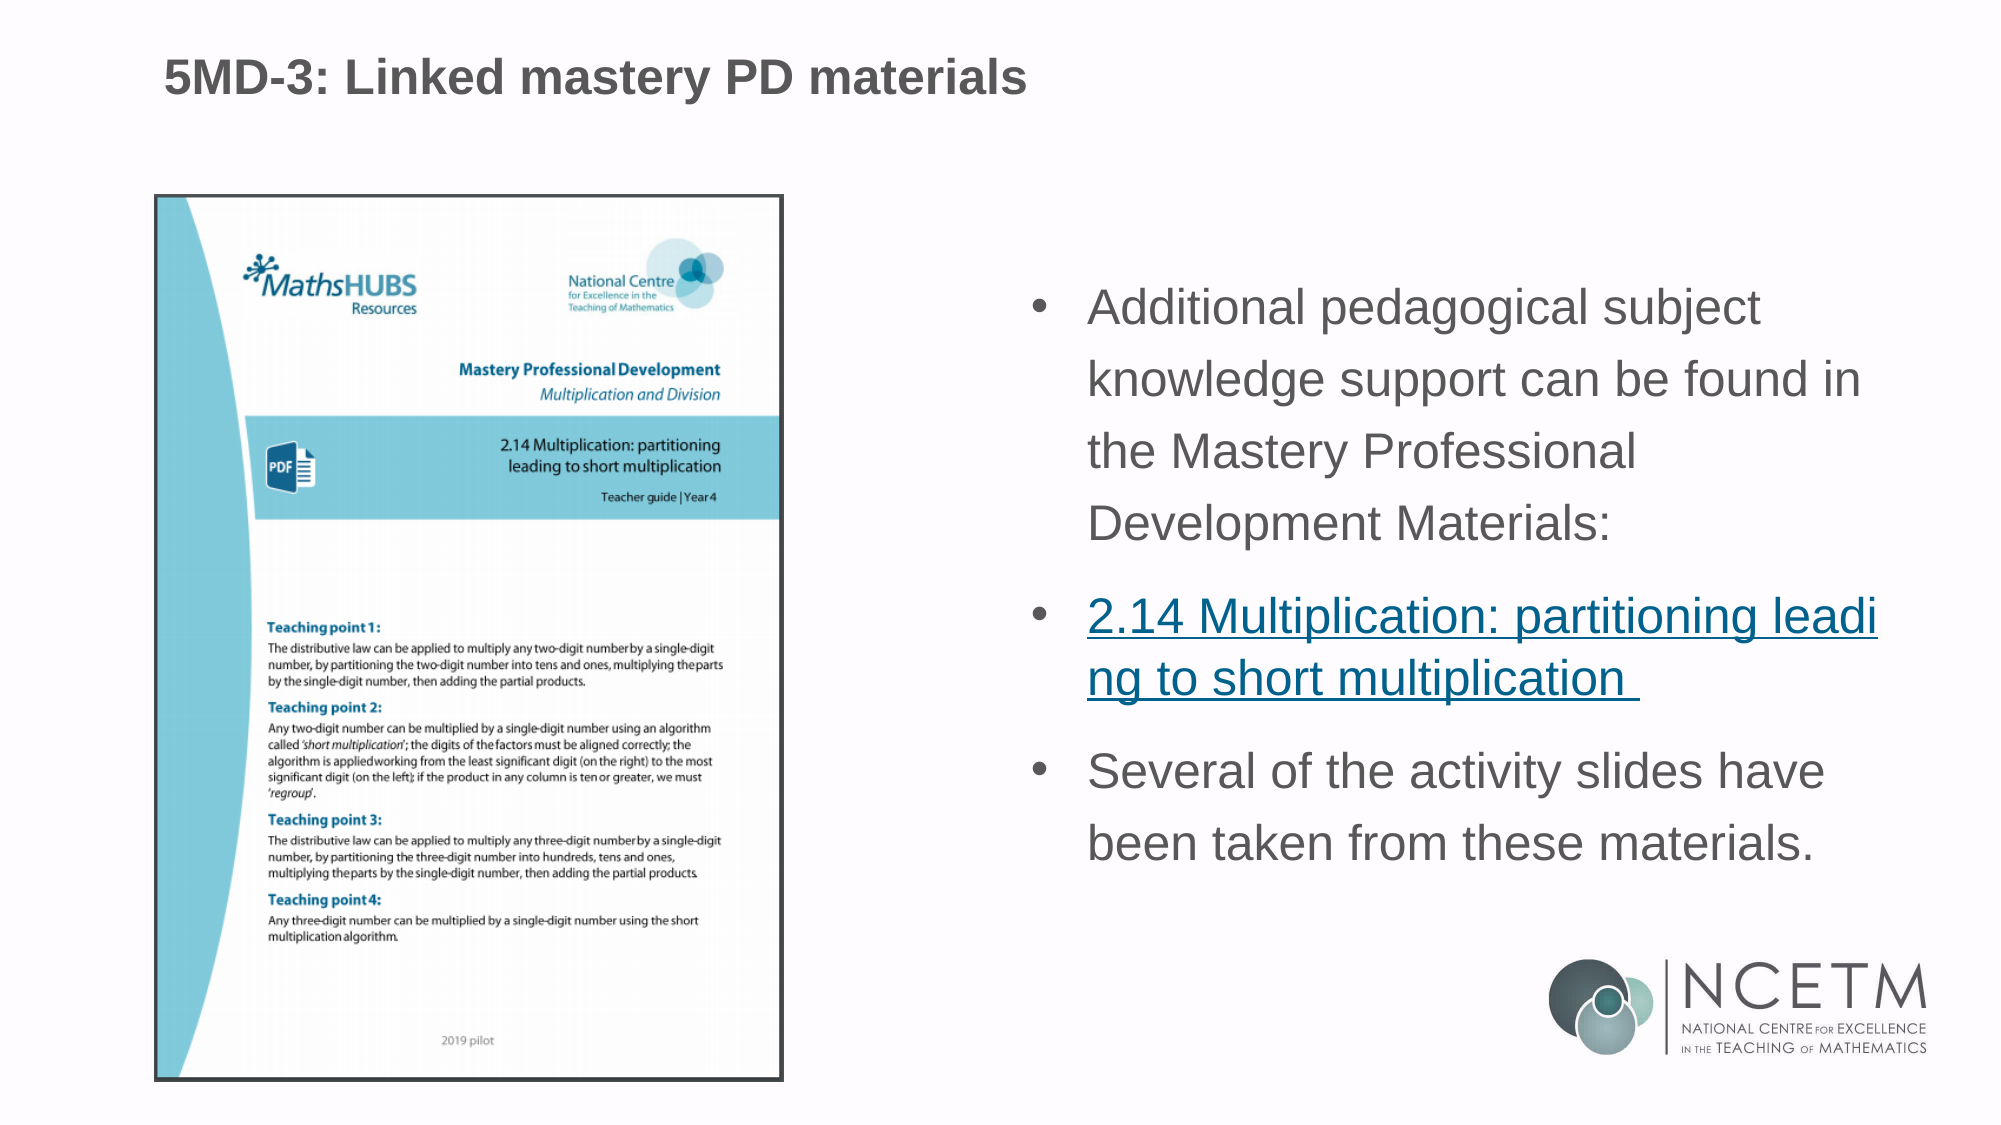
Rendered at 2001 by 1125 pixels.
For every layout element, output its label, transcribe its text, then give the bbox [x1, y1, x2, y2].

list Additional pedagogical subject knowledge support can be found in the Mastery Professional Development Materials: 2.14 Multiplication: partitioning leading to short multiplication Several of the activity slides have been taken from these materials. [1015, 255, 1900, 894]
picture [0, 0, 2000, 1125]
title 5MD-3: Linked mastery PD materials [149, 43, 1860, 165]
